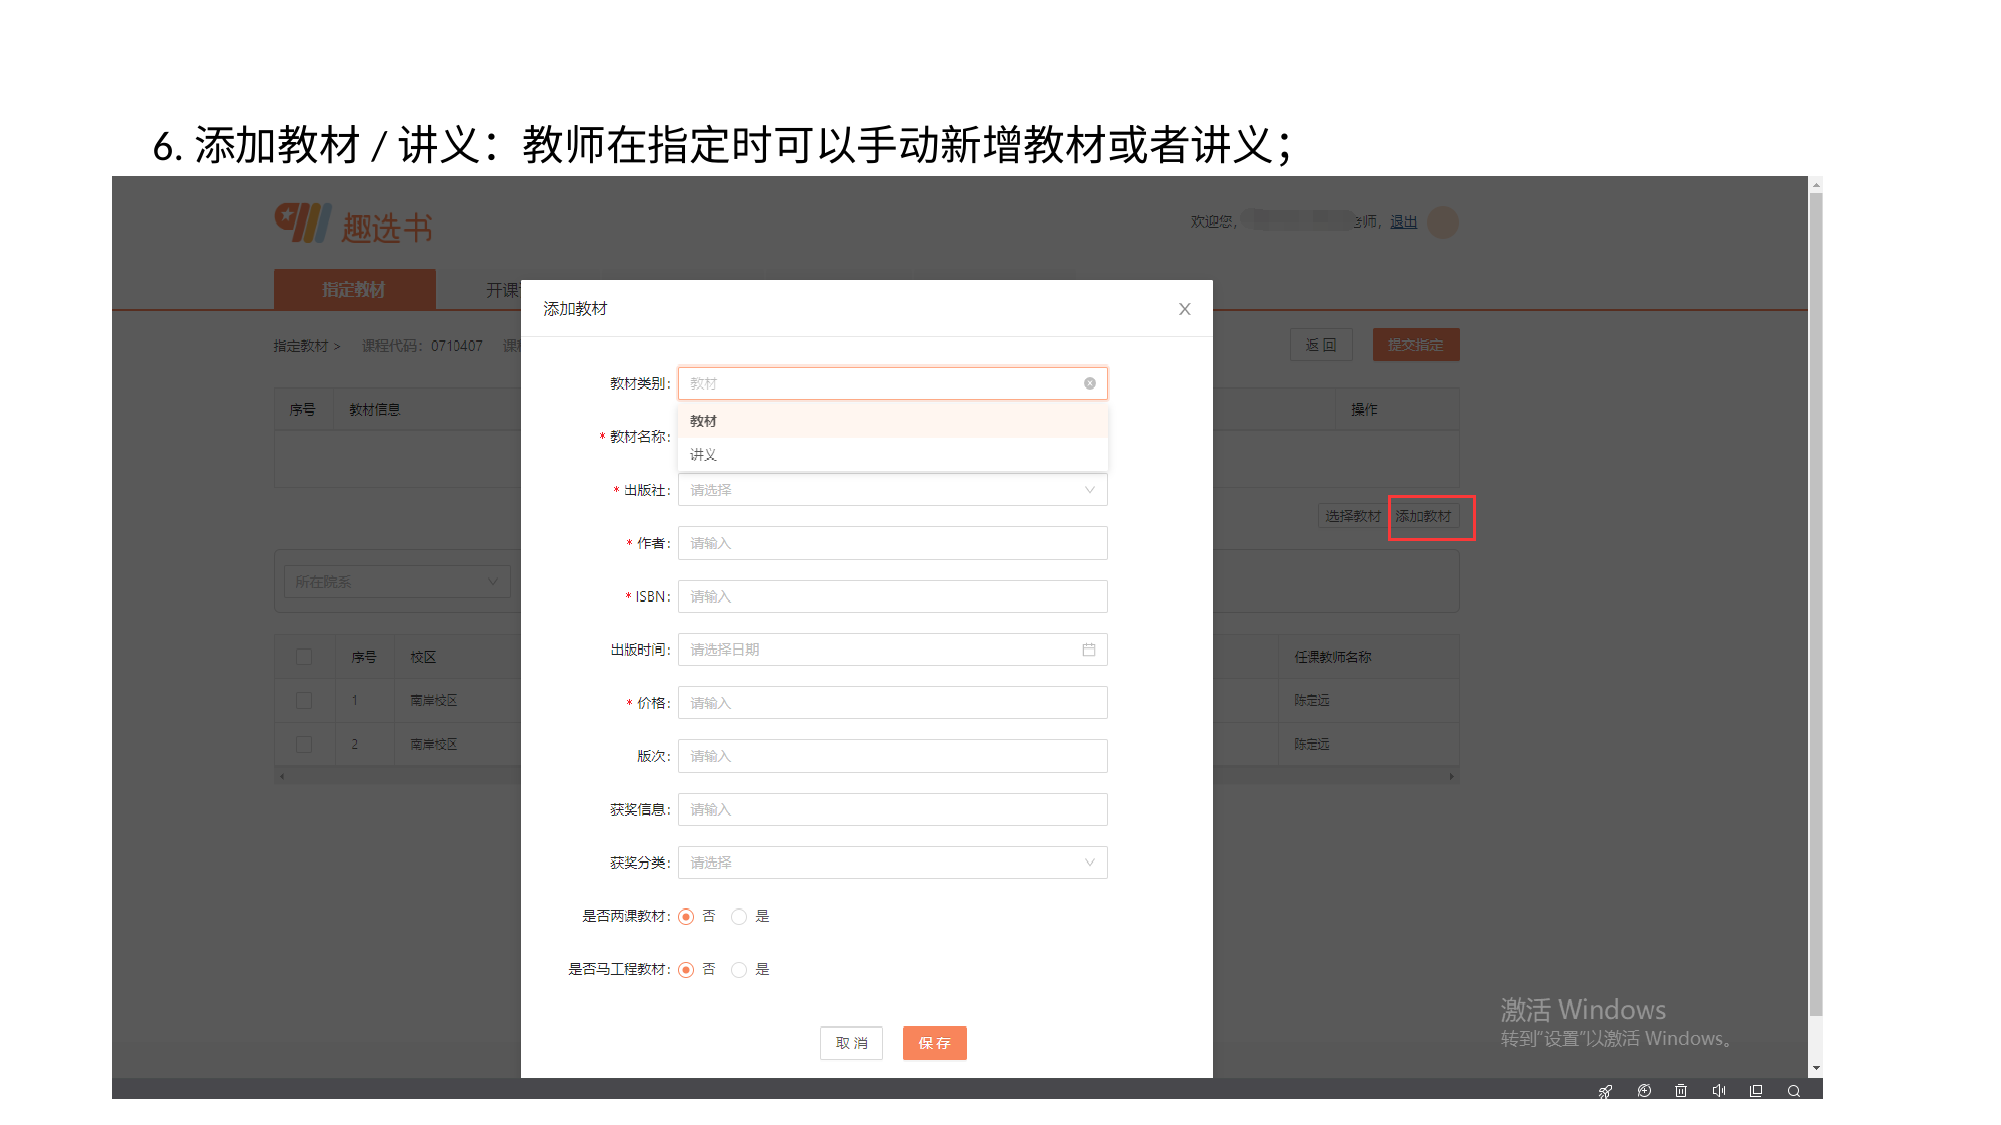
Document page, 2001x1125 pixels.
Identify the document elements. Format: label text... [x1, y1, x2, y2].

picture [112, 176, 1823, 1099]
title 6.添加教材/讲义：教师在指定时可以手动新增教材或者讲义； [137, 59, 1863, 235]
